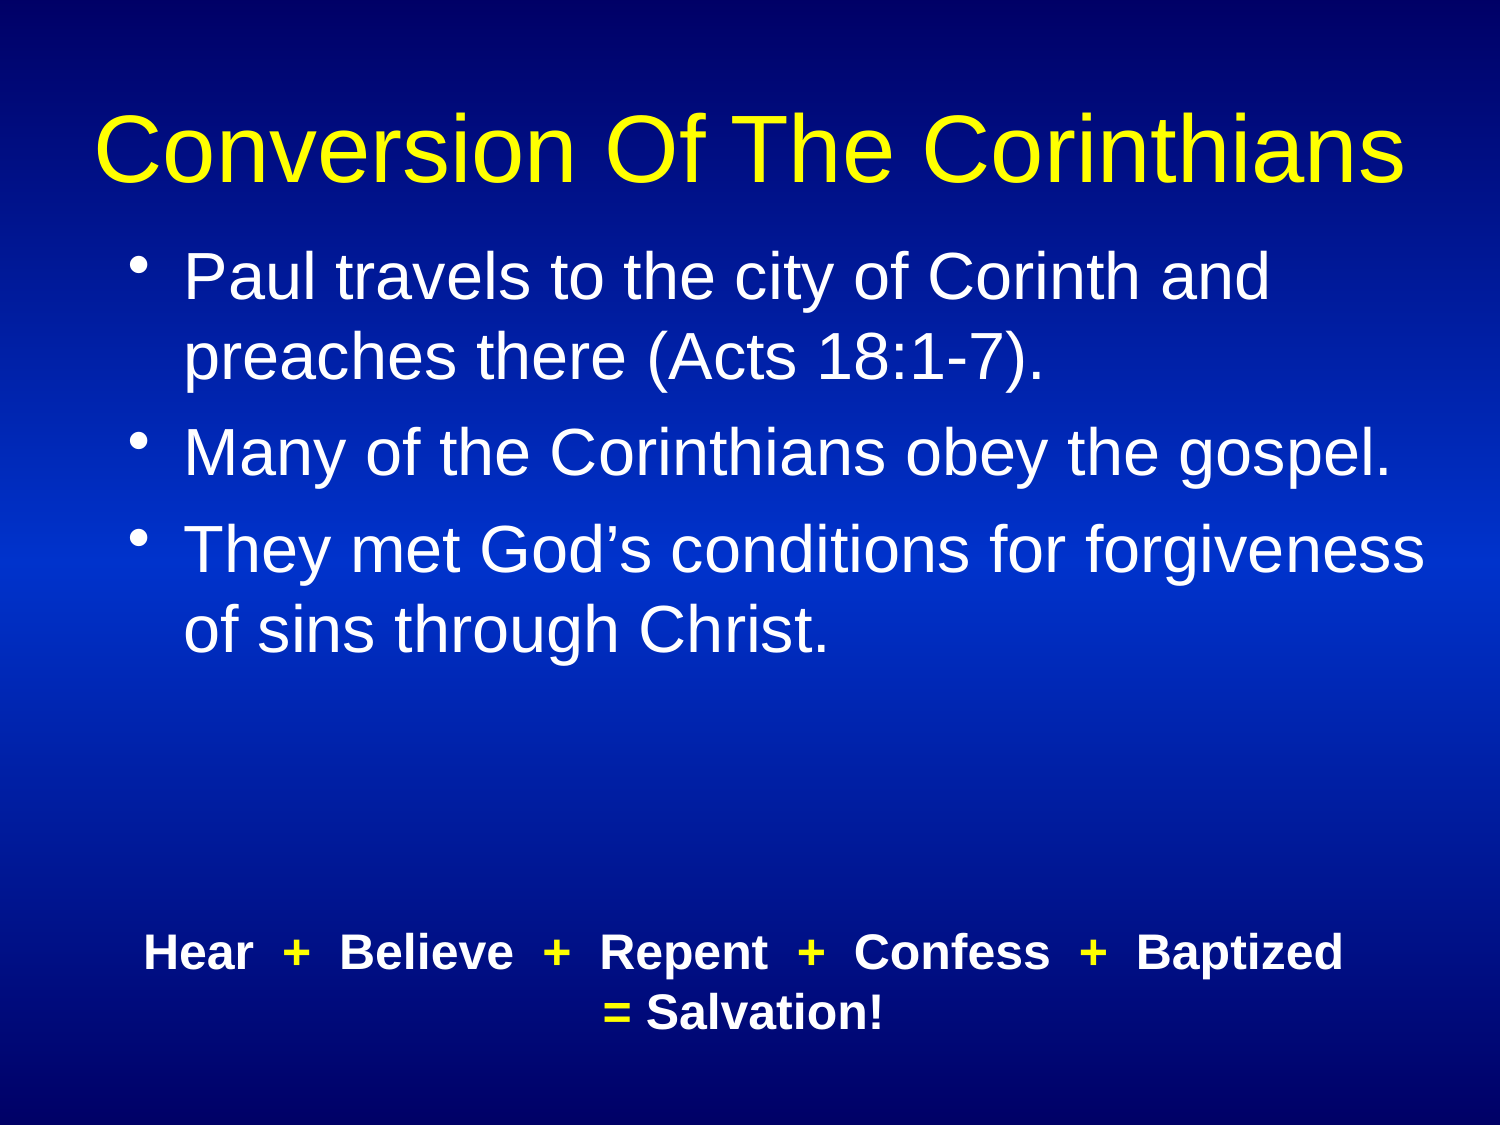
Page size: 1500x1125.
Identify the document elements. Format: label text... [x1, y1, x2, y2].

title Conversion Of The Corinthians [37, 50, 1463, 238]
text_box Hear + Believe + Repent + Confess + Baptized = Salvation! [125, 912, 1363, 1048]
list Paul travels to the city of Corinth and preaches there (Acts 18:1-7). Many of the Corinthians obey the gospel. They met God’s conditions for forgiveness of sins through Christ. [112, 224, 1463, 850]
